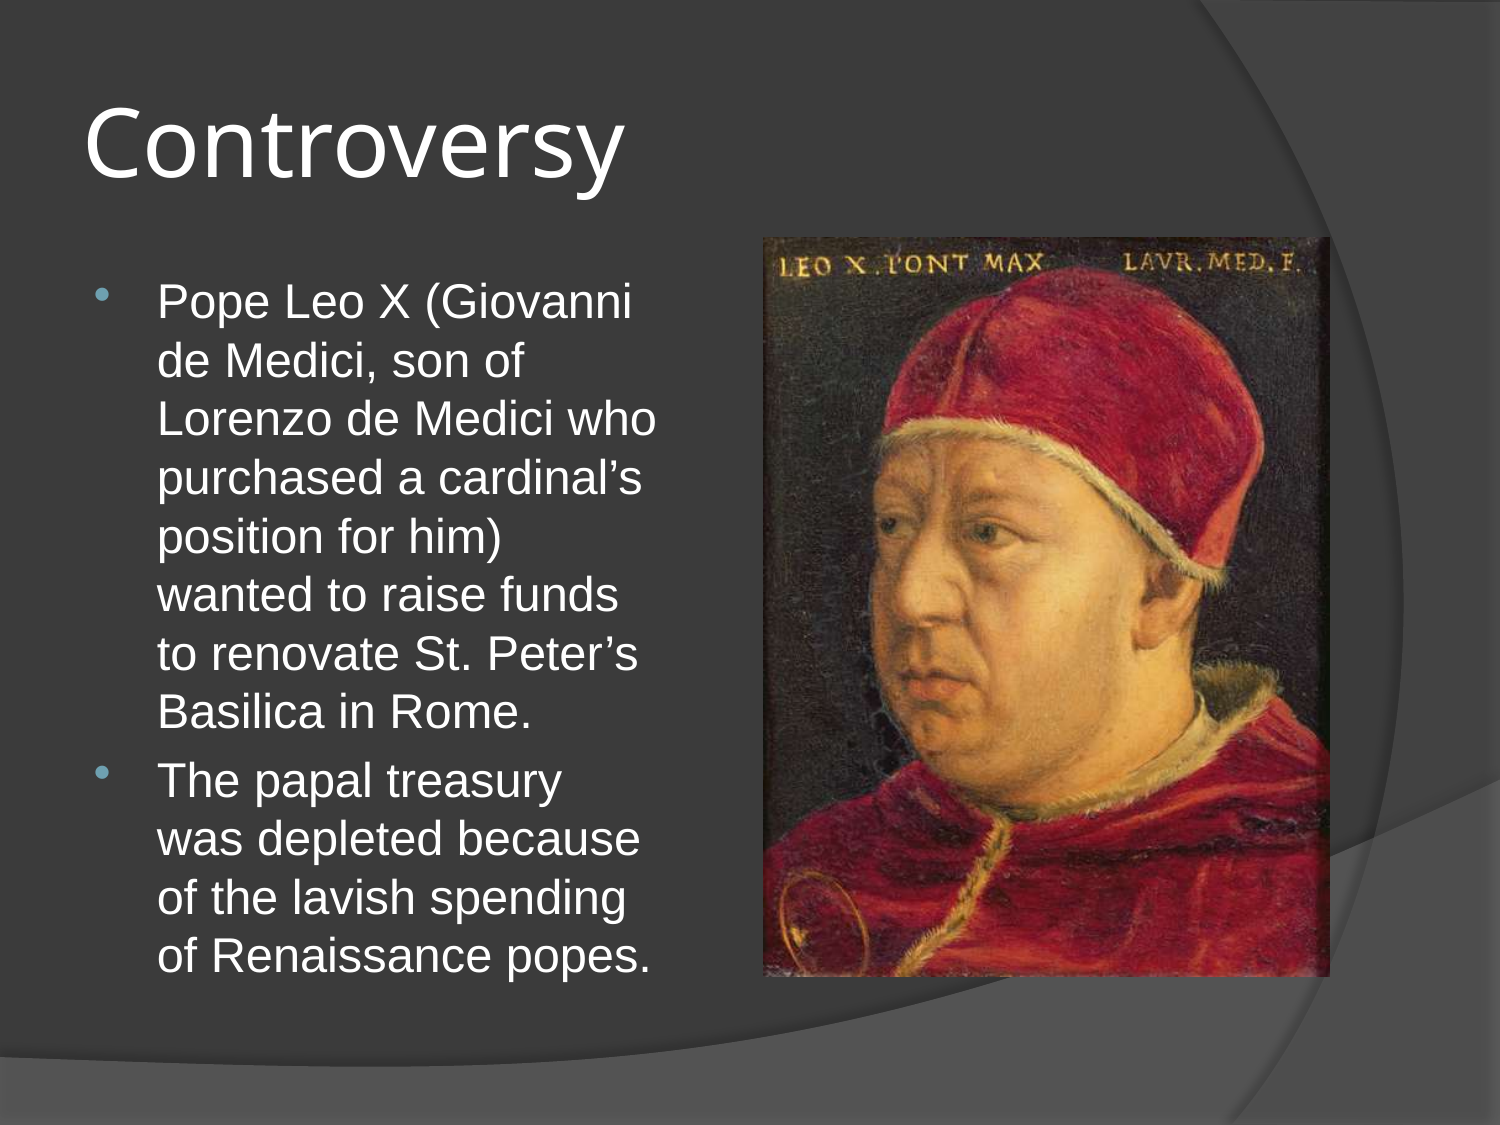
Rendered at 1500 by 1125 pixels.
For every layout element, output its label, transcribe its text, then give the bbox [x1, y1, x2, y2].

title Controversy [75, 45, 1300, 233]
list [763, 237, 1330, 978]
list Pope Leo X (Giovanni de Medici, son of Lorenzo de Medici who purchased a cardinal’s position for him) wanted to raise funds to renovate St. Peter’s Basilica in Rome. The papal treasury was depleted because of the lavish spending of Renaissance popes. [75, 262, 675, 1005]
